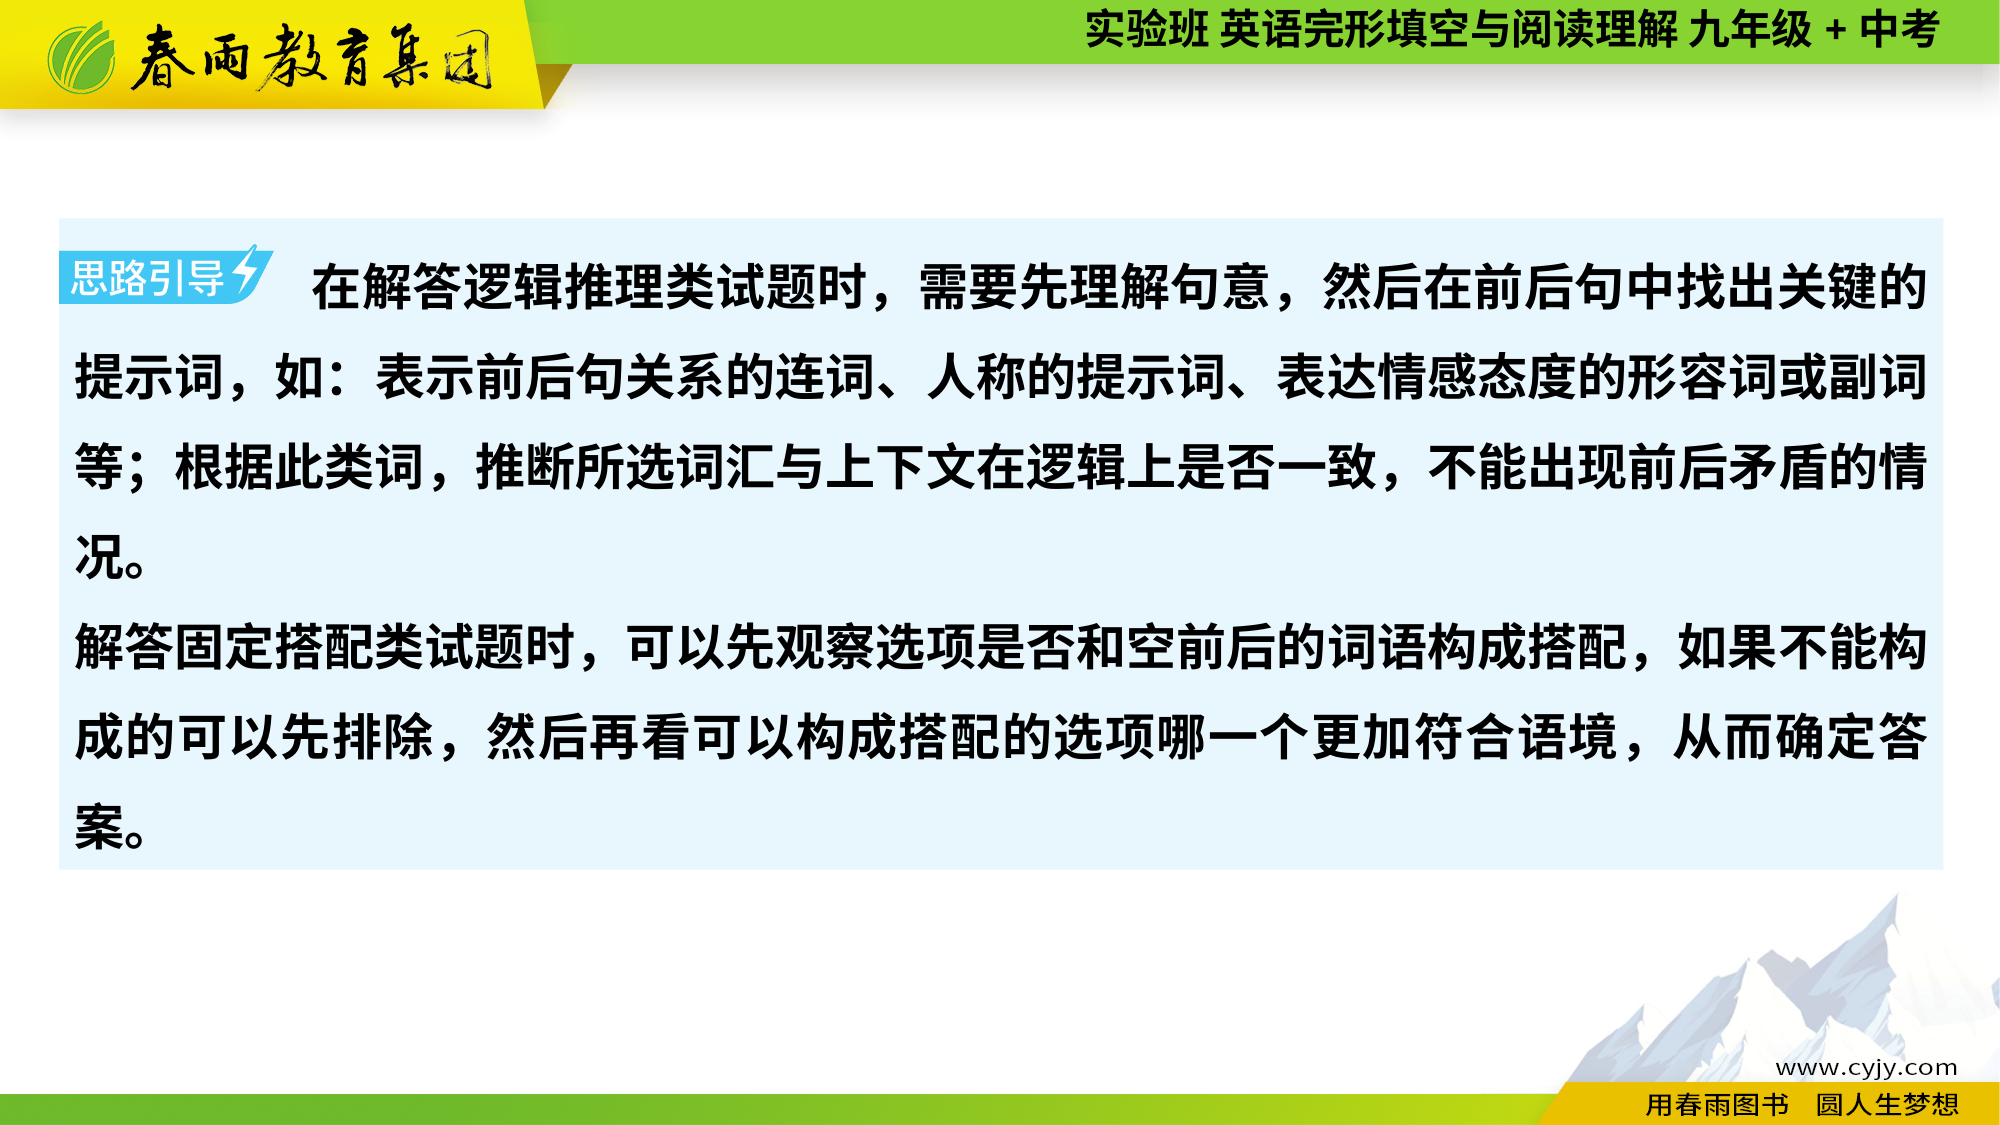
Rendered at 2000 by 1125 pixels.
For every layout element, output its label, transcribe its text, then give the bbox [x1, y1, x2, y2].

picture [0, 0, 2000, 1125]
list 在解答逻辑推理类试题时，需要先理解句意，然后在前后句中找出关键的提示词，如：表示前后句关系的连词、人称的提示词、表达情感态度的形容词或副词等；根据此类词，推断所选词汇与上下文在逻辑上是否一致，不能出现前后矛盾的情况。 解答固定搭配类试题时，可以先观察选项是否和空前后的词语构成搭配，如果不能构成的可以先排除，然后再看可以构成搭配的选项哪一个更加符合语境，从而确定答案。 [59, 218, 1944, 870]
